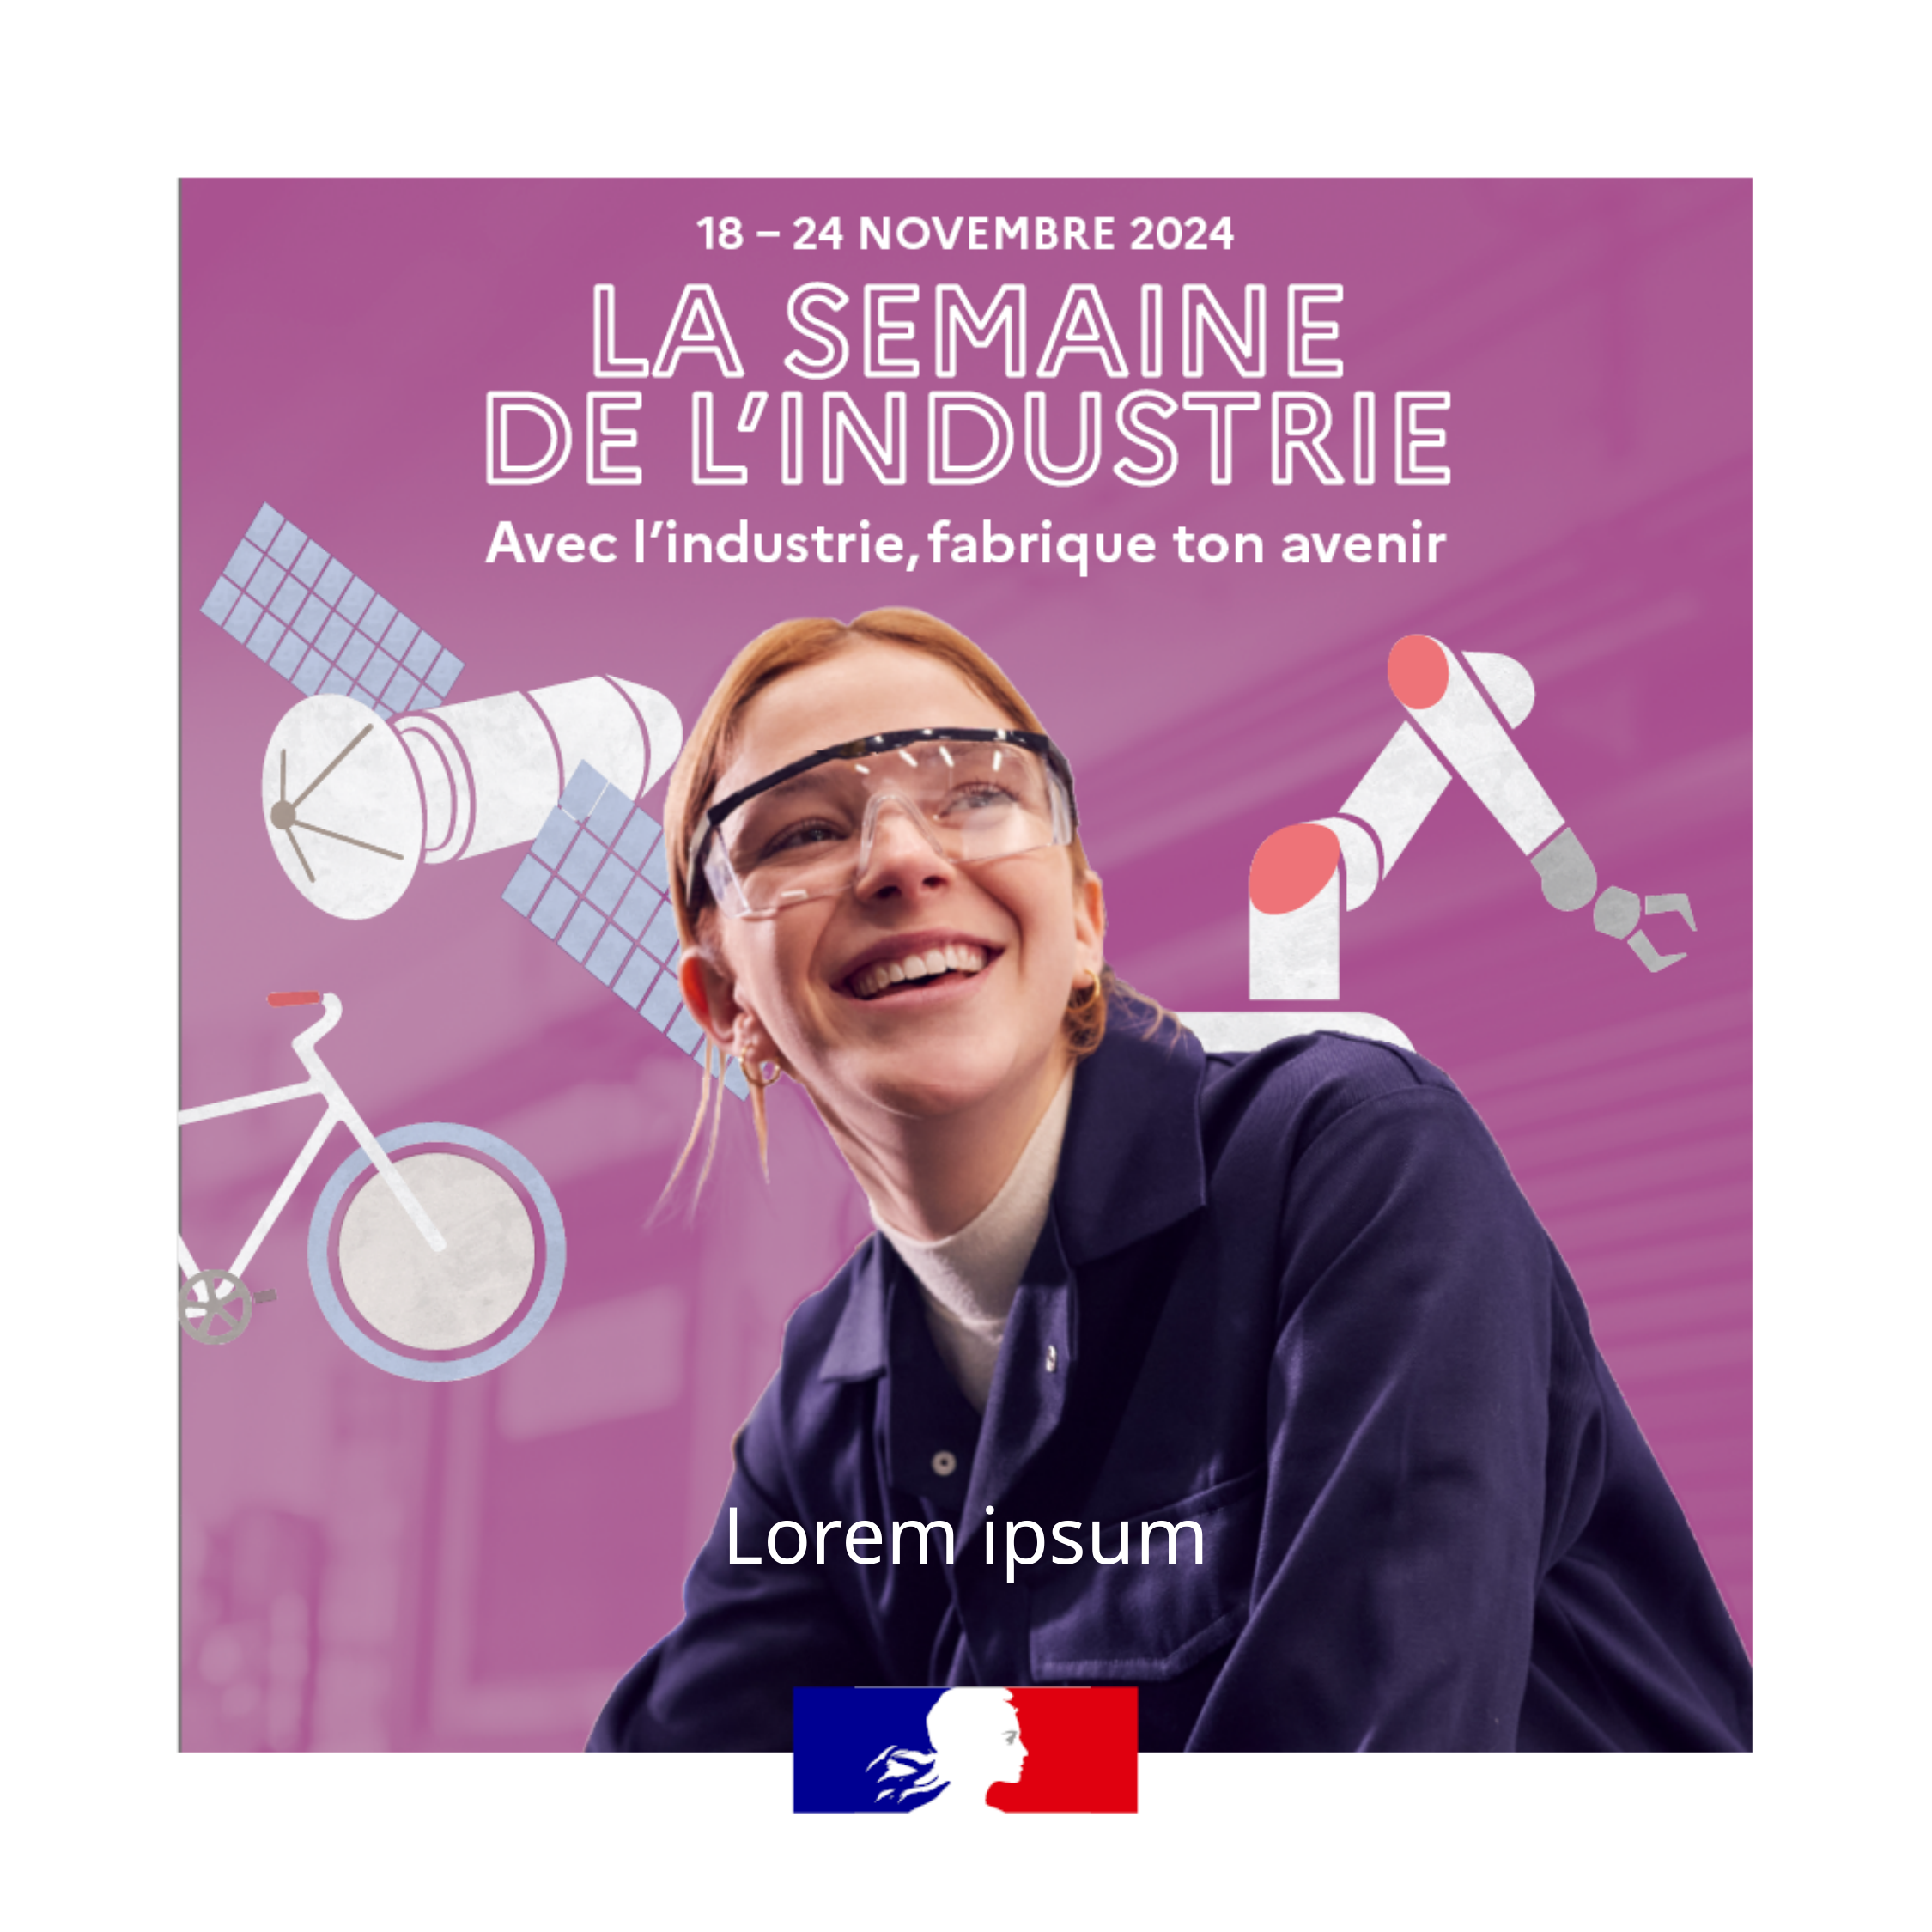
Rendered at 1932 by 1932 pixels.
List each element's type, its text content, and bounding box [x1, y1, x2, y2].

text_box Lorem ipsum [289, 1479, 1643, 1587]
picture [0, 0, 1932, 1932]
